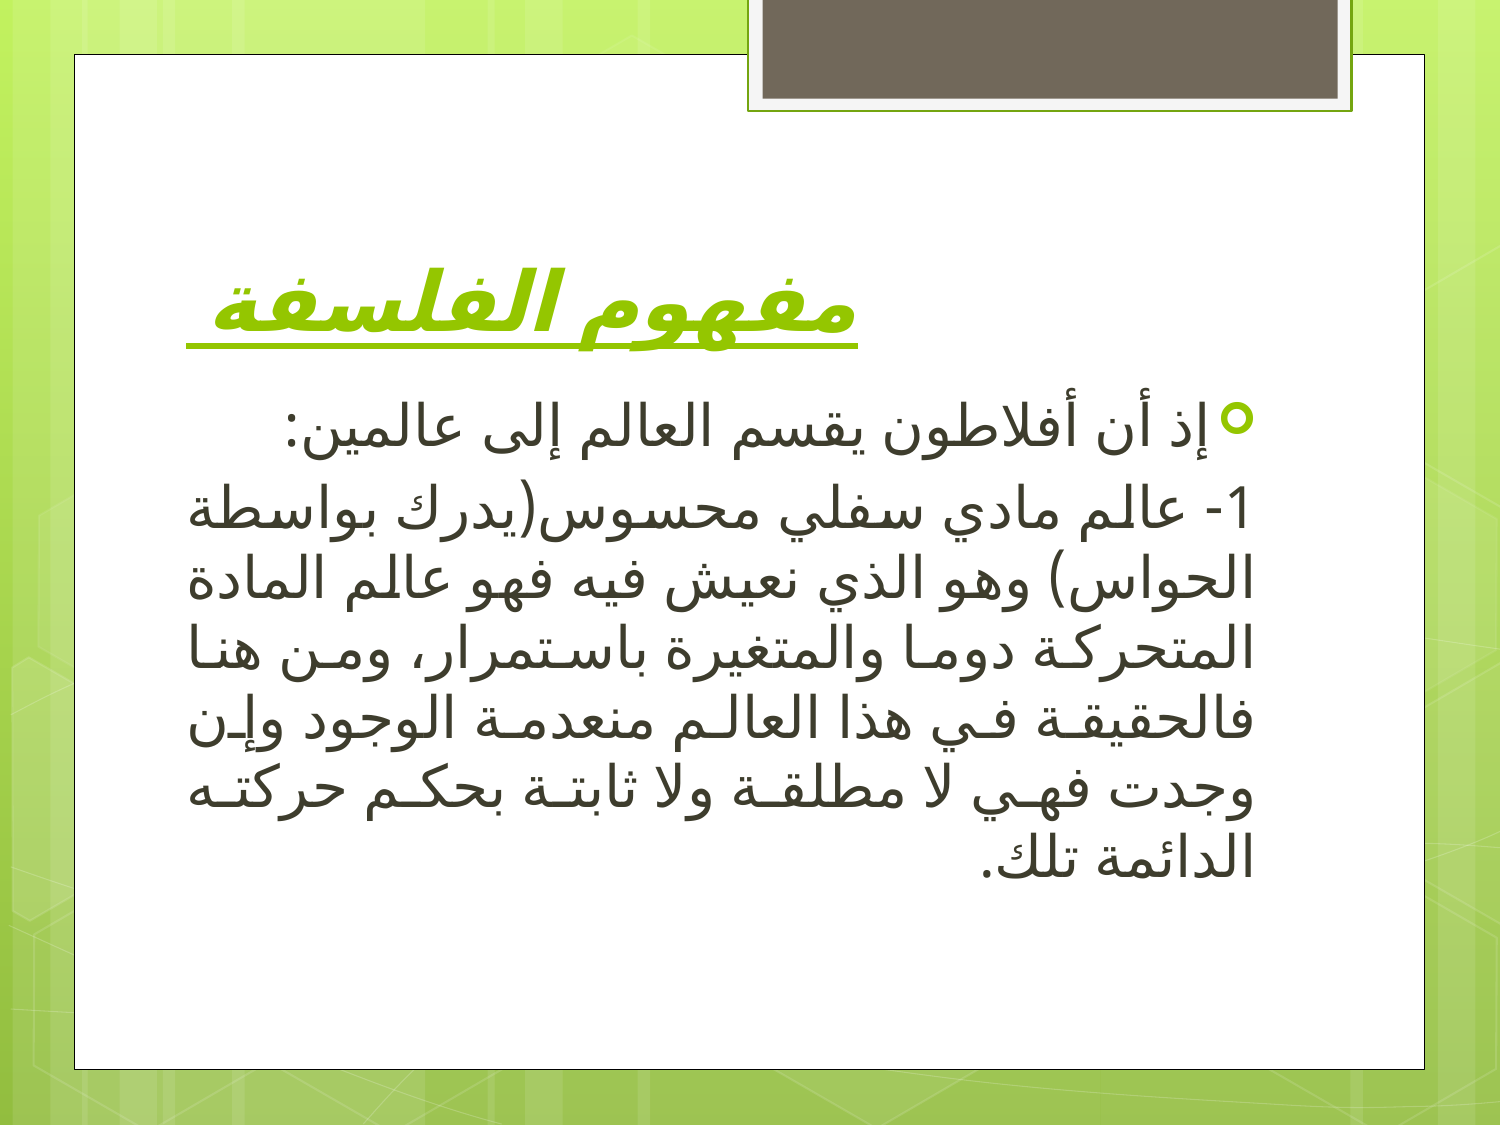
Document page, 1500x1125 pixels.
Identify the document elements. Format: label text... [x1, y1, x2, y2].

title مفهوم الفلسفة [171, 168, 1324, 357]
list إذ أن أفلاطون يقسم العالم إلى عالمين: 1- عالم مادي سفلي محسوس(يدرك بواسطة الحواس) وهو الذي نعيش فيه فهو عالم المادة المتحركة دوما والمتغيرة باستمرار، ومن هنا فالحقيقة في هذا العالم منعدمة الوجود وإن وجدت فهي لا مطلقة ولا ثابتة بحكم حركته الدائمة تلك. [171, 381, 1283, 957]
